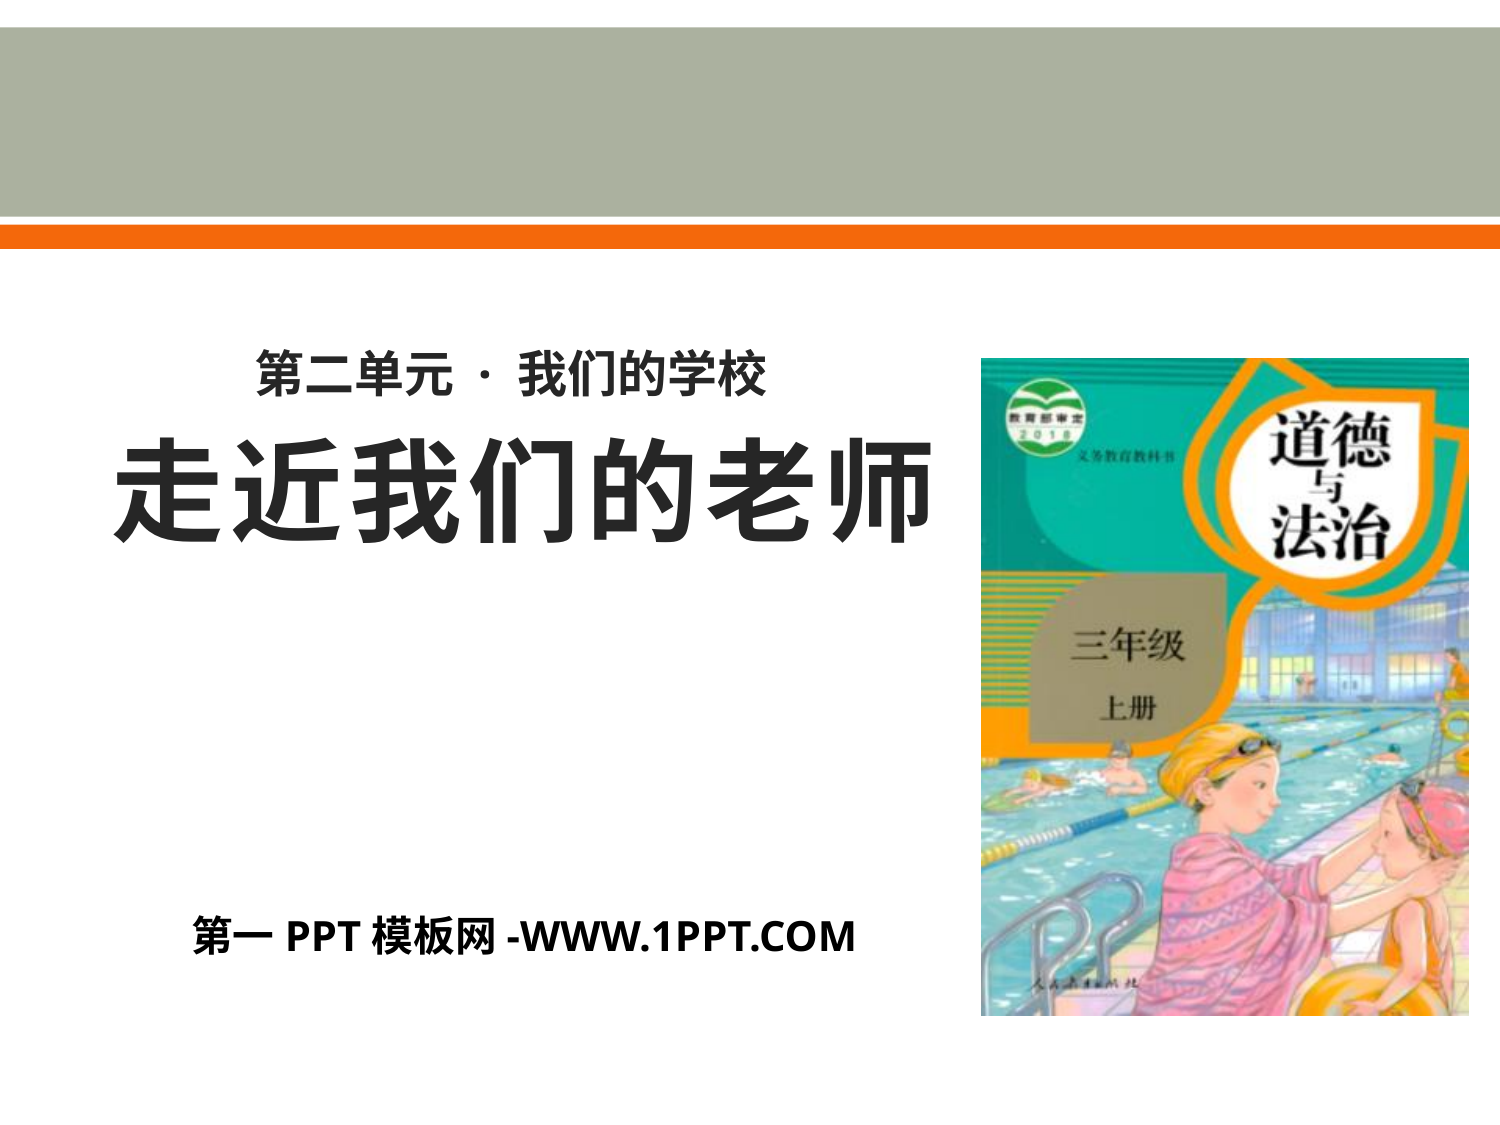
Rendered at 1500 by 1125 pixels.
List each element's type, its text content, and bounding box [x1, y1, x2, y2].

picture [981, 357, 1470, 1017]
text_box [0, 137, 1500, 1125]
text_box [71, 304, 978, 566]
text_box 第一PPT模板网-WWW.1PPT.COM [120, 897, 929, 967]
